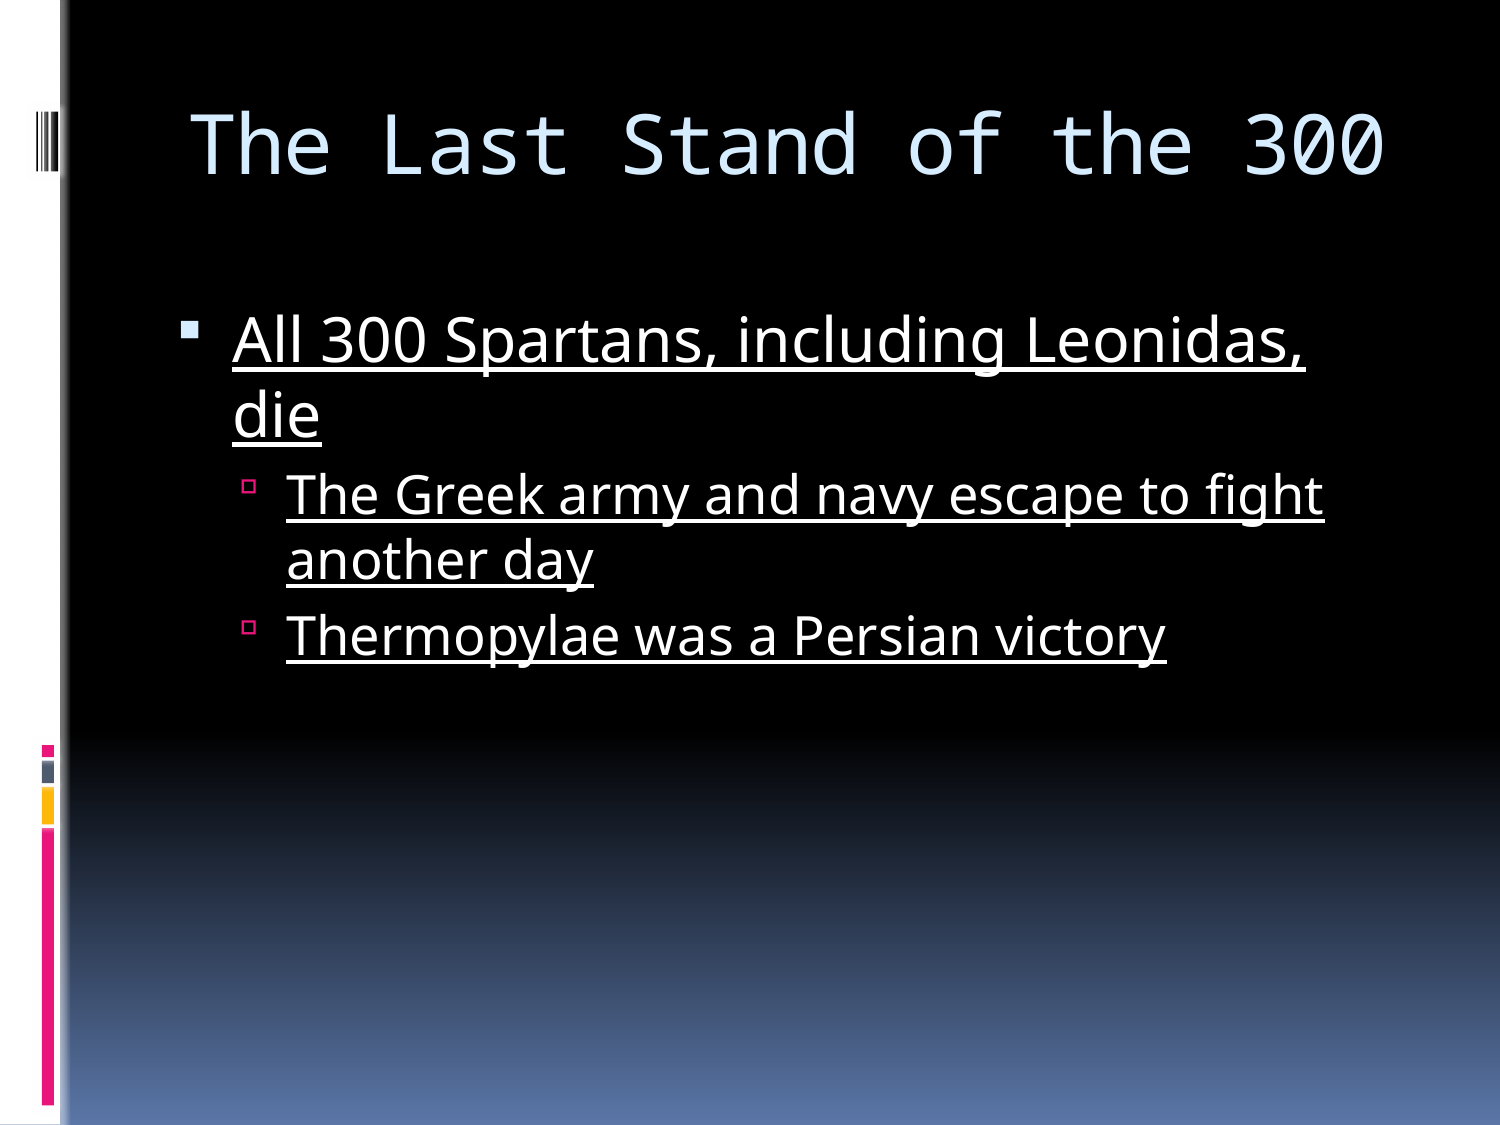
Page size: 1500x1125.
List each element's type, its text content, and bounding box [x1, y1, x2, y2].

list All 300 Spartans, including Leonidas, die The Greek army and navy escape to fight another day Thermopylae was a Persian victory [150, 292, 1425, 1043]
title The Last Stand of the 300 [150, 83, 1425, 234]
